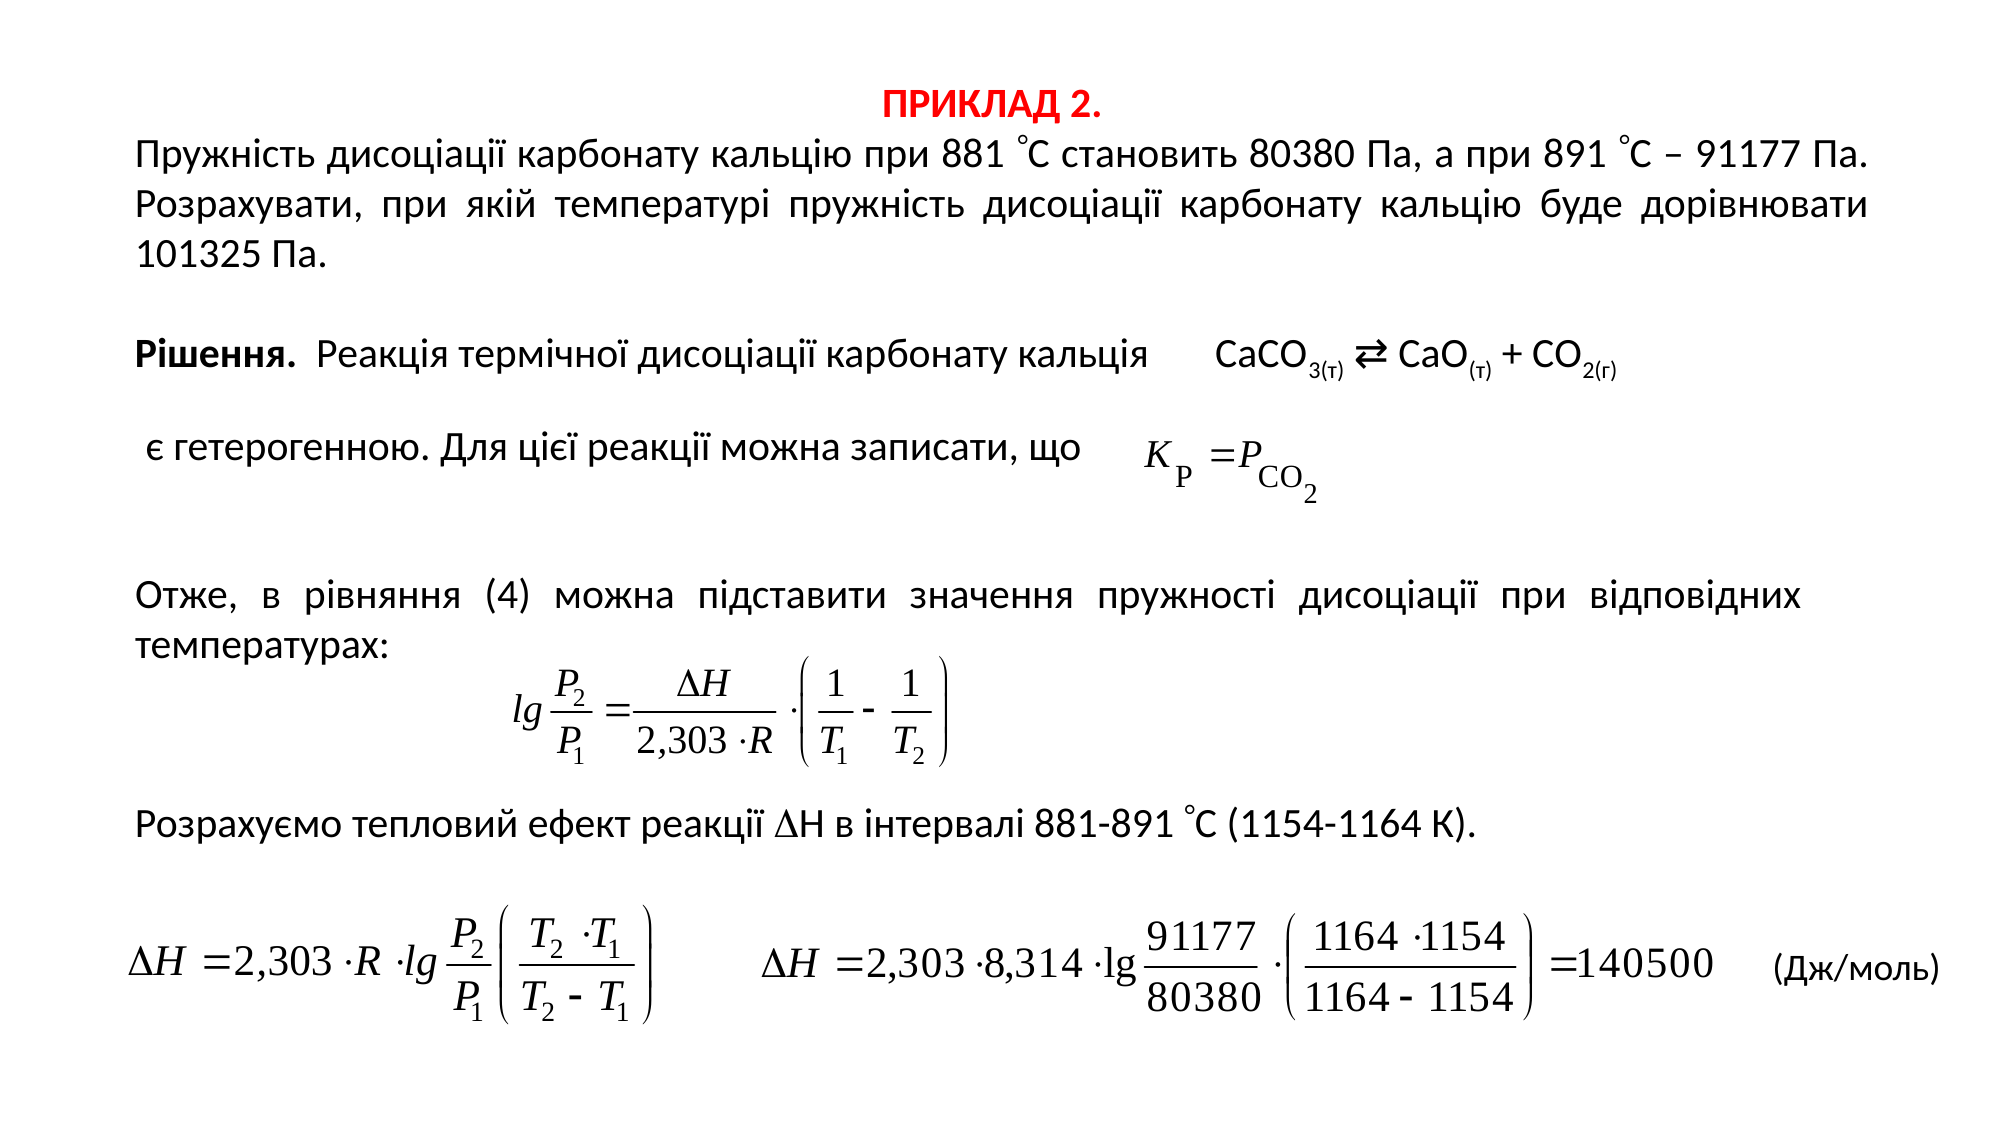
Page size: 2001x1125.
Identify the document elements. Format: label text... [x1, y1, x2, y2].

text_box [1136, 428, 1329, 511]
text_box Розрахуємо тепловий ефект реакції Н в інтервалі 881-891 С (1154-1164 К). [119, 787, 1885, 853]
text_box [119, 896, 664, 1036]
text_box (Дж/моль) [1757, 935, 1967, 996]
text_box є гетерогенною. Для цієї реакції можна записати, що [130, 411, 1107, 477]
text_box Отже, в рівняння (4) можна підставити значення пружності дисоціації при відповідних температурах: [120, 558, 1818, 674]
text_box ПРИКЛАД 2. Пружність дисоціації карбонату кальцію при 881 С становить 80380 Па, а при 891 С – 91177 Па. Розрахувати, при якій температурі пружність дисоціації карбонату кальцію буде дорівнювати 101325 Па. Рішення. Реакція термічної дисоціації карбонату кальція СаСО3(т) ⇄ СаО(т) + СО2(г) [119, 68, 1885, 391]
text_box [753, 902, 1713, 1029]
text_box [506, 648, 959, 778]
